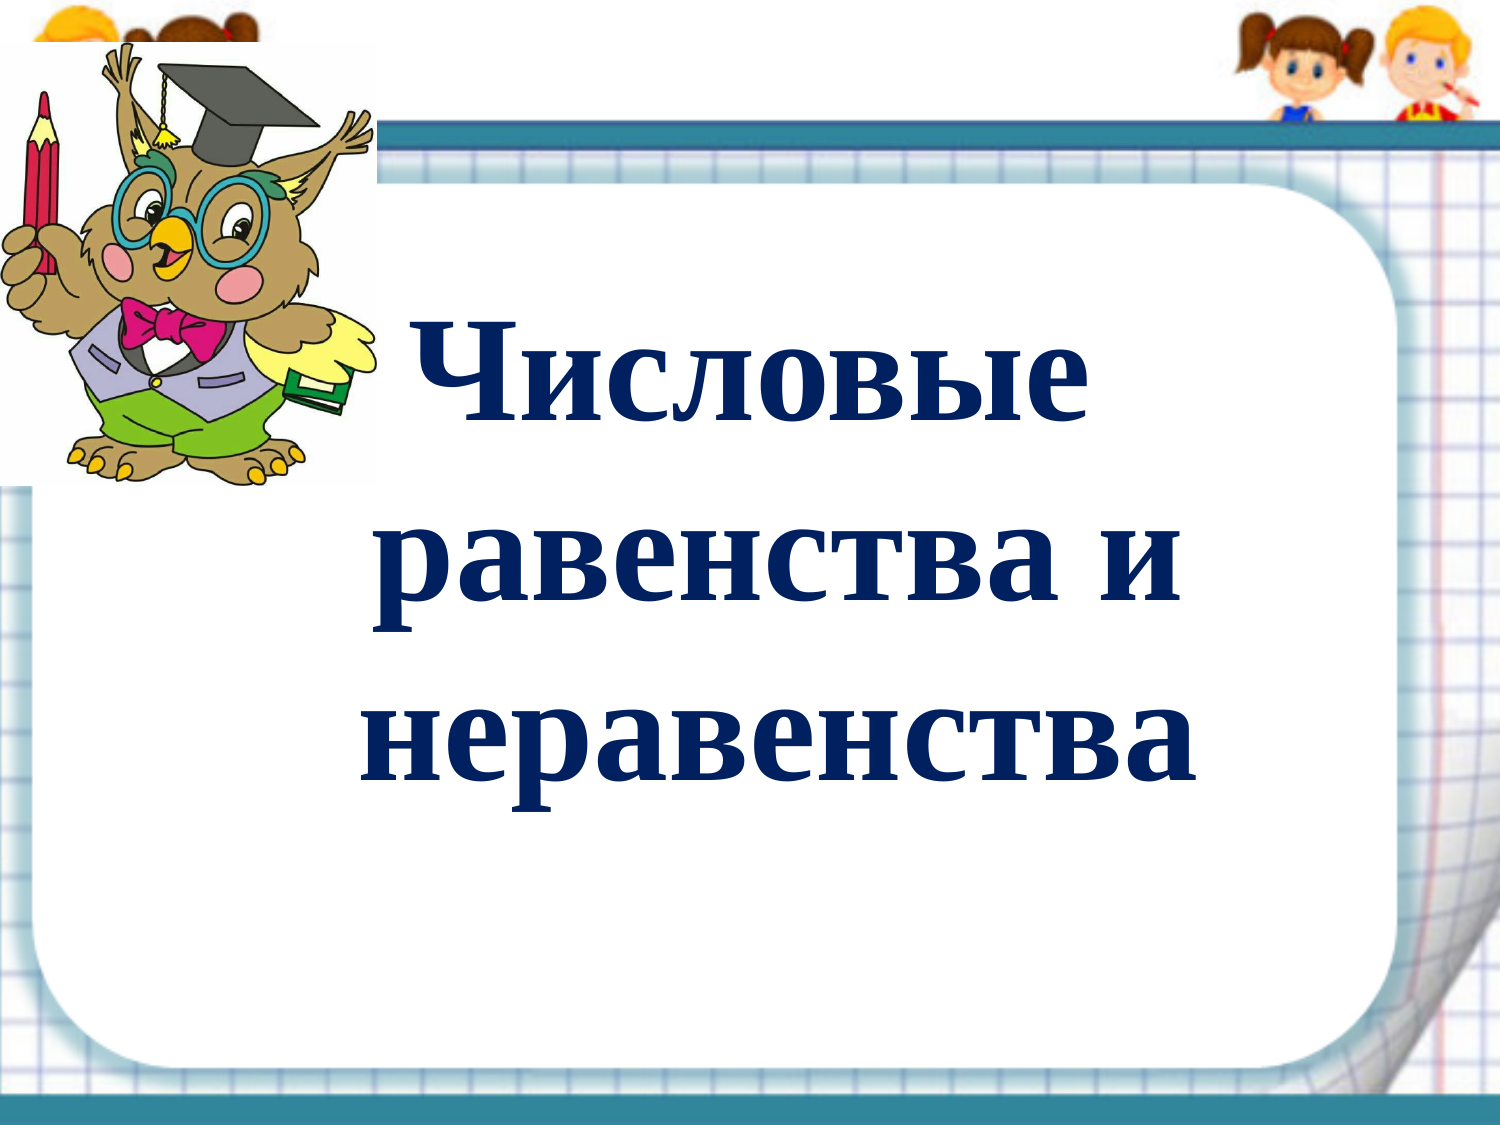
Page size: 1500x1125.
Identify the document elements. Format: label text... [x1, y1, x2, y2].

picture [0, 0, 1500, 1125]
list Числовые равенства и неравенства [75, 262, 1425, 1005]
